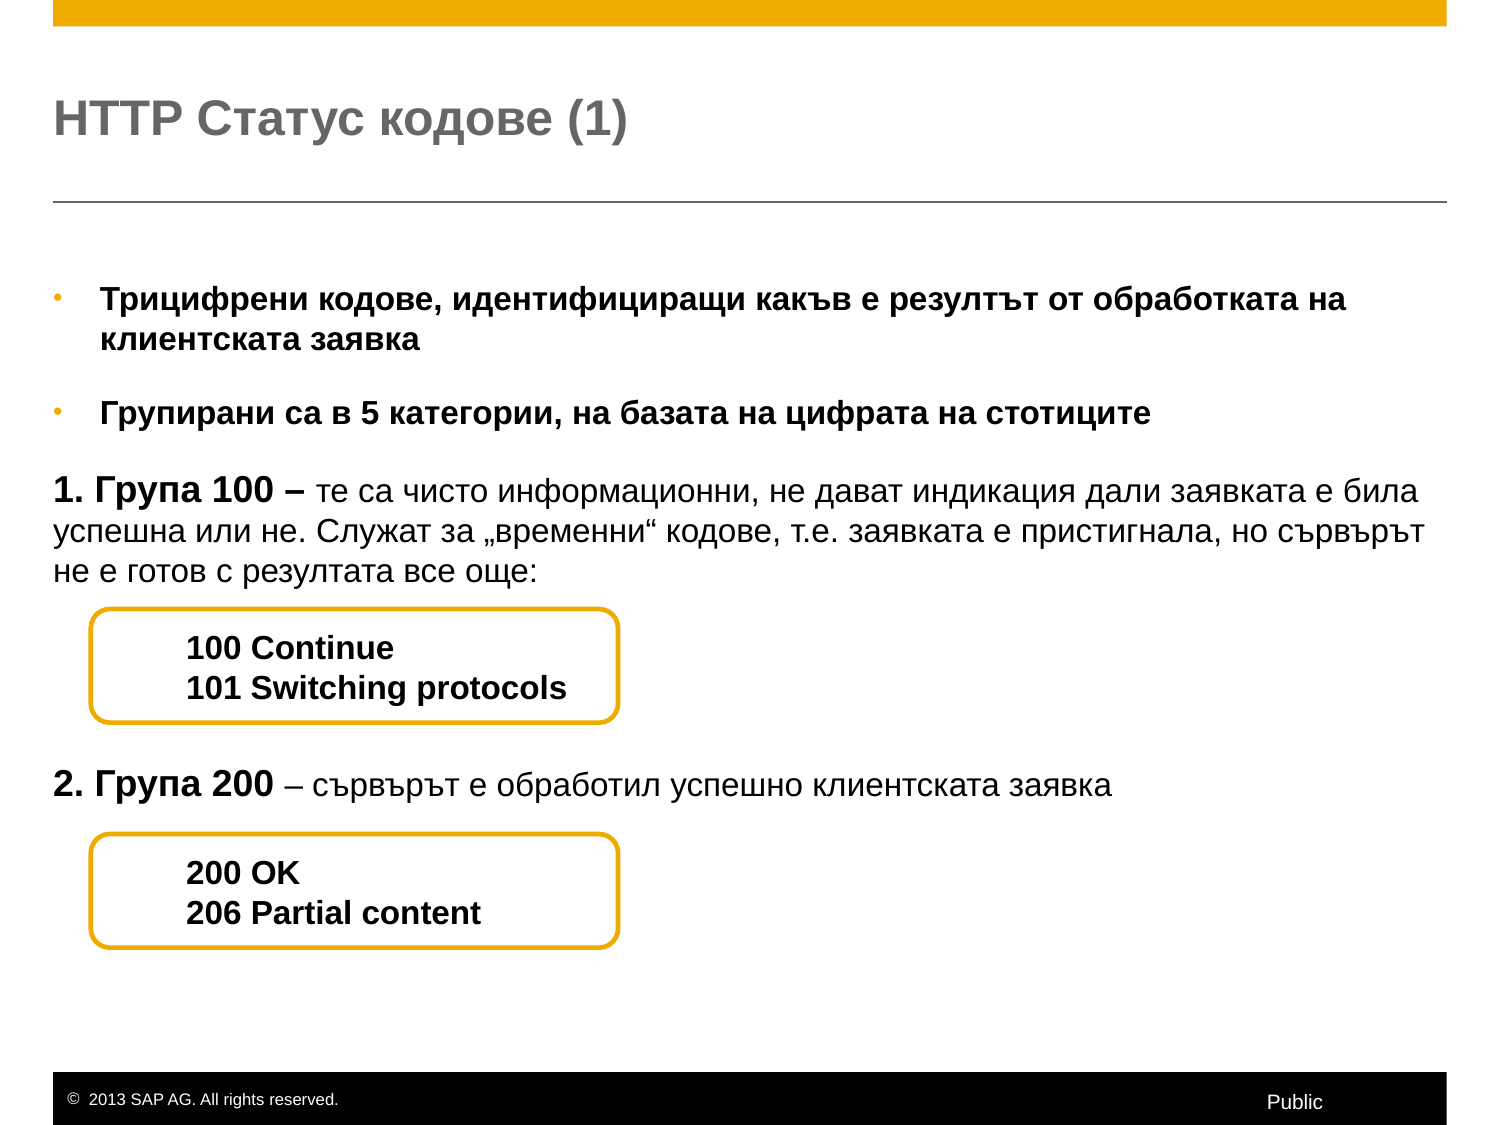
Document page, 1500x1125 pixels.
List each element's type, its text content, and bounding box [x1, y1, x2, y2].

text_box 100 Continue 101 Switching protocols [90, 608, 619, 723]
text_box 200 OK 206 Partial content [90, 833, 619, 948]
list Трицифрени кодове, идентифициращи какъв е резултът от обработката на клиентската заявка Групирани са в 5 категории, на базата на цифрата на стотиците 1. Група 100 – те са чисто информационни, не дават индикация дали заявката е била успешна или не. Служат за „временни“ кодове, т.е. заявката е пристигнала, но сървърът не е готов с резултата все още: 2. Група 200 – сървърът е обработил успешно клиентската заявка [53, 277, 1447, 998]
title HTTP Статус кодове (1) [53, 53, 1447, 178]
